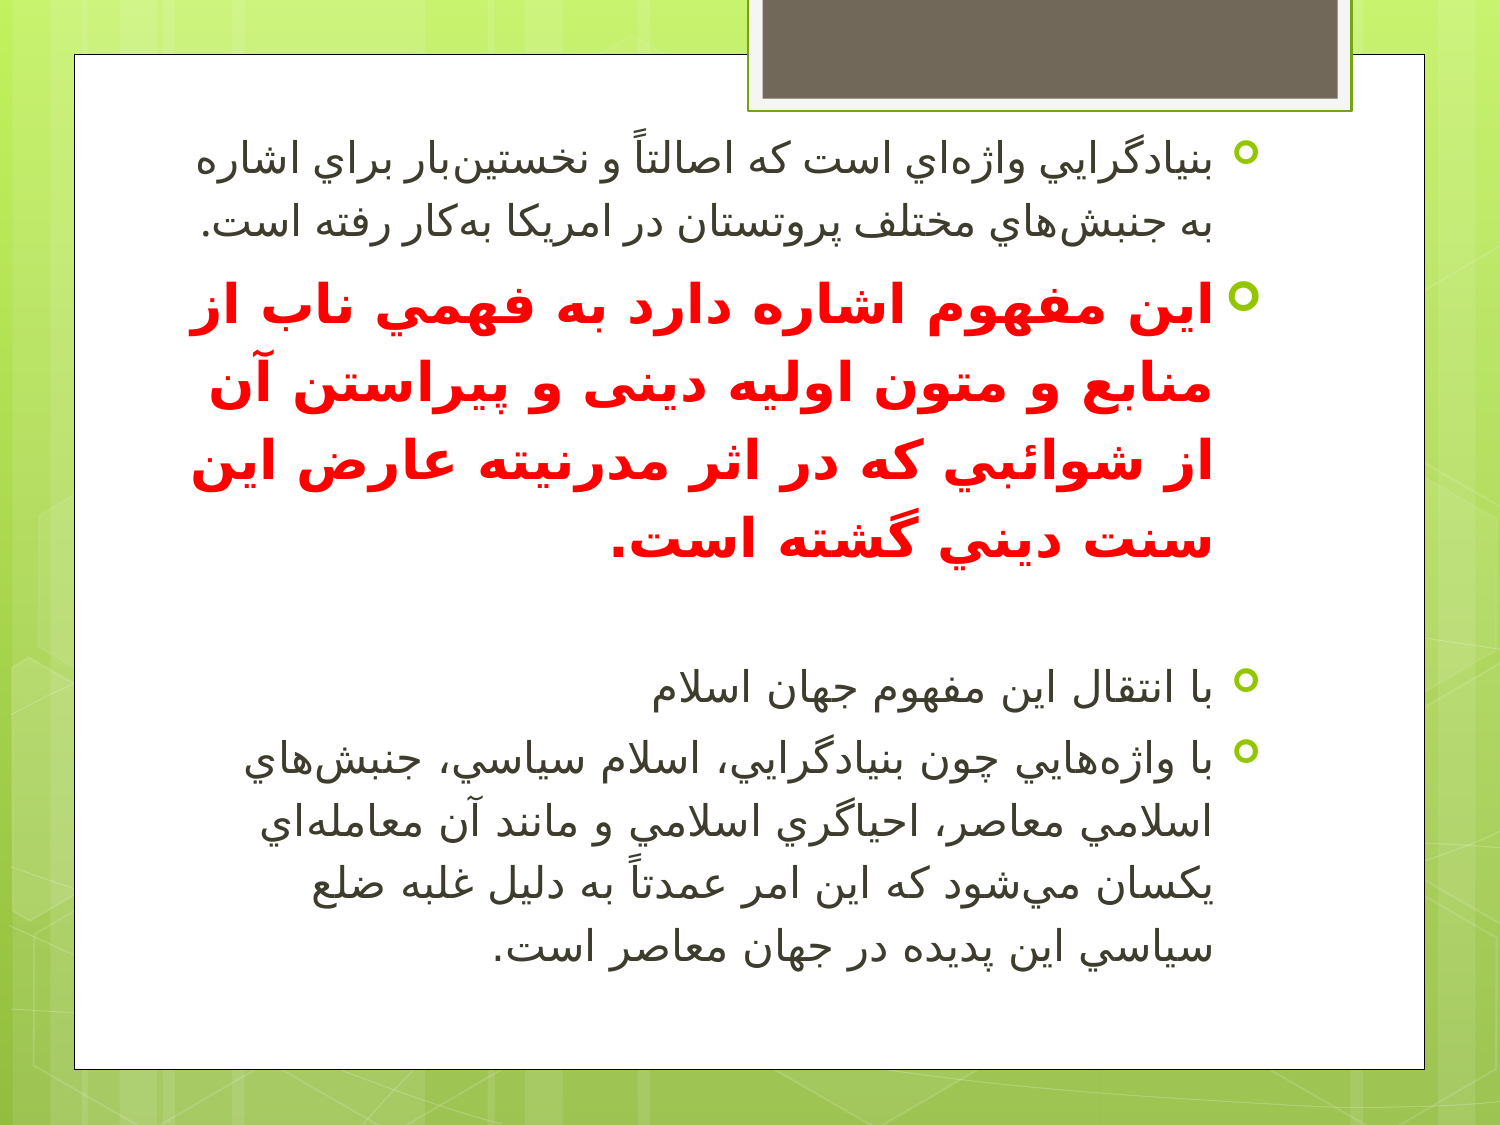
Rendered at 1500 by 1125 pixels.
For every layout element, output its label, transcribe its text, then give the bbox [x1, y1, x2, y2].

list بنيادگرايي واژه‌اي است که اصالتاً و نخستين‌بار براي اشاره به جنبش‌هاي مختلف پروتستان در امريکا به‌کار رفته است. این مفهوم اشاره دارد به فهمي ناب از منابع و متون اوليه دینی و پيراستن آن از شوائبي که در اثر مدرنيته عارض اين سنت ديني گشته است. با انتقال این مفهوم جهان اسلام با واژه‌هايي چون بنيادگرايي، اسلام سياسي، جنبش‌هاي اسلامي معاصر، احياگري اسلامي و مانند آن معامله‌اي يکسان مي‌شود که اين امر عمدتاً به دليل غلبه ضلع سياسي اين پديده در جهان معاصر است. [171, 112, 1283, 1013]
